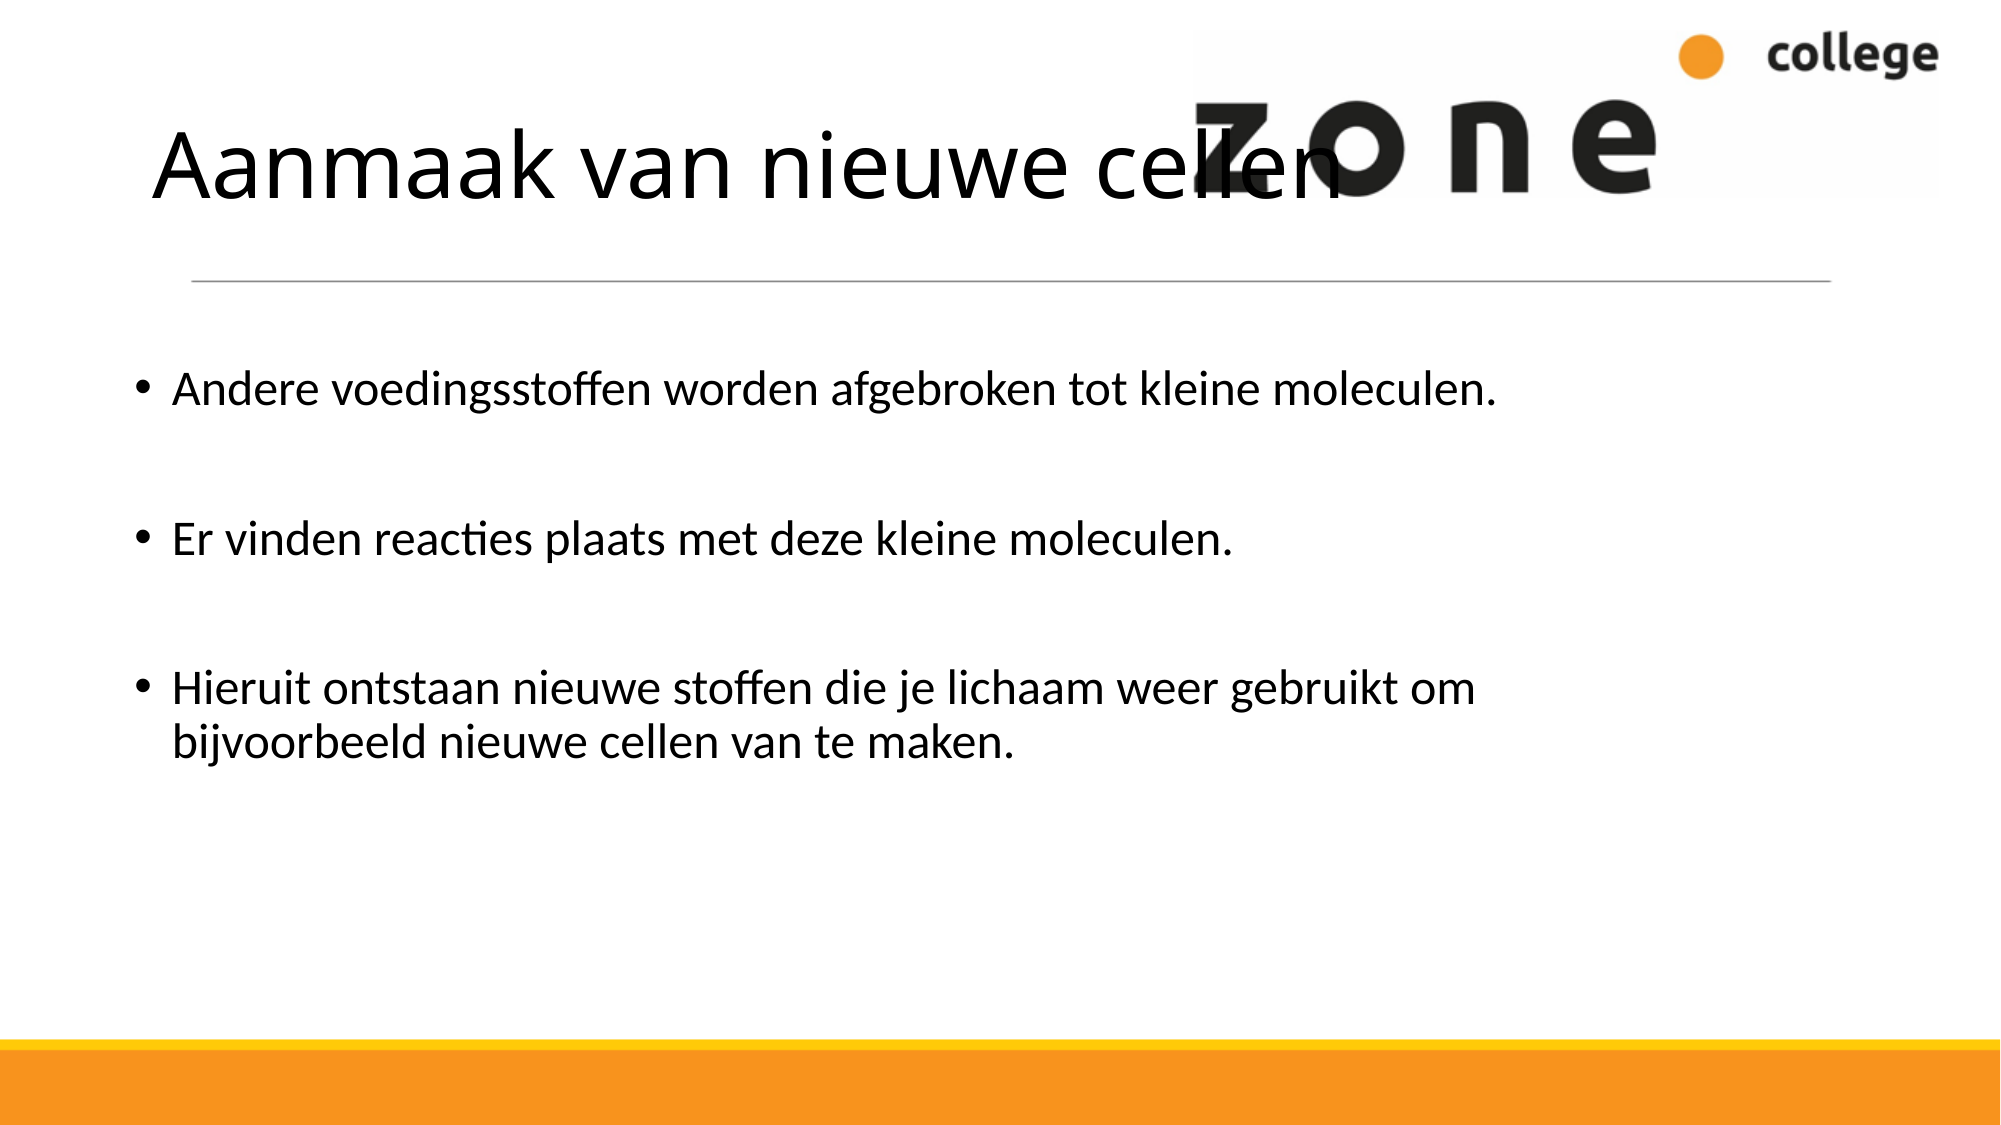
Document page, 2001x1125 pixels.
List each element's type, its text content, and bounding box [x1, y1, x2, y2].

list Andere voedingsstoffen worden afgebroken tot kleine moleculen. Er vinden reacties plaats met deze kleine moleculen. Hieruit ontstaan nieuwe stoffen die je lichaam weer gebruikt om bijvoorbeeld nieuwe cellen van te maken. [119, 354, 1530, 992]
title Aanmaak van nieuwe cellen [137, 59, 1863, 278]
picture [0, 0, 2001, 1125]
